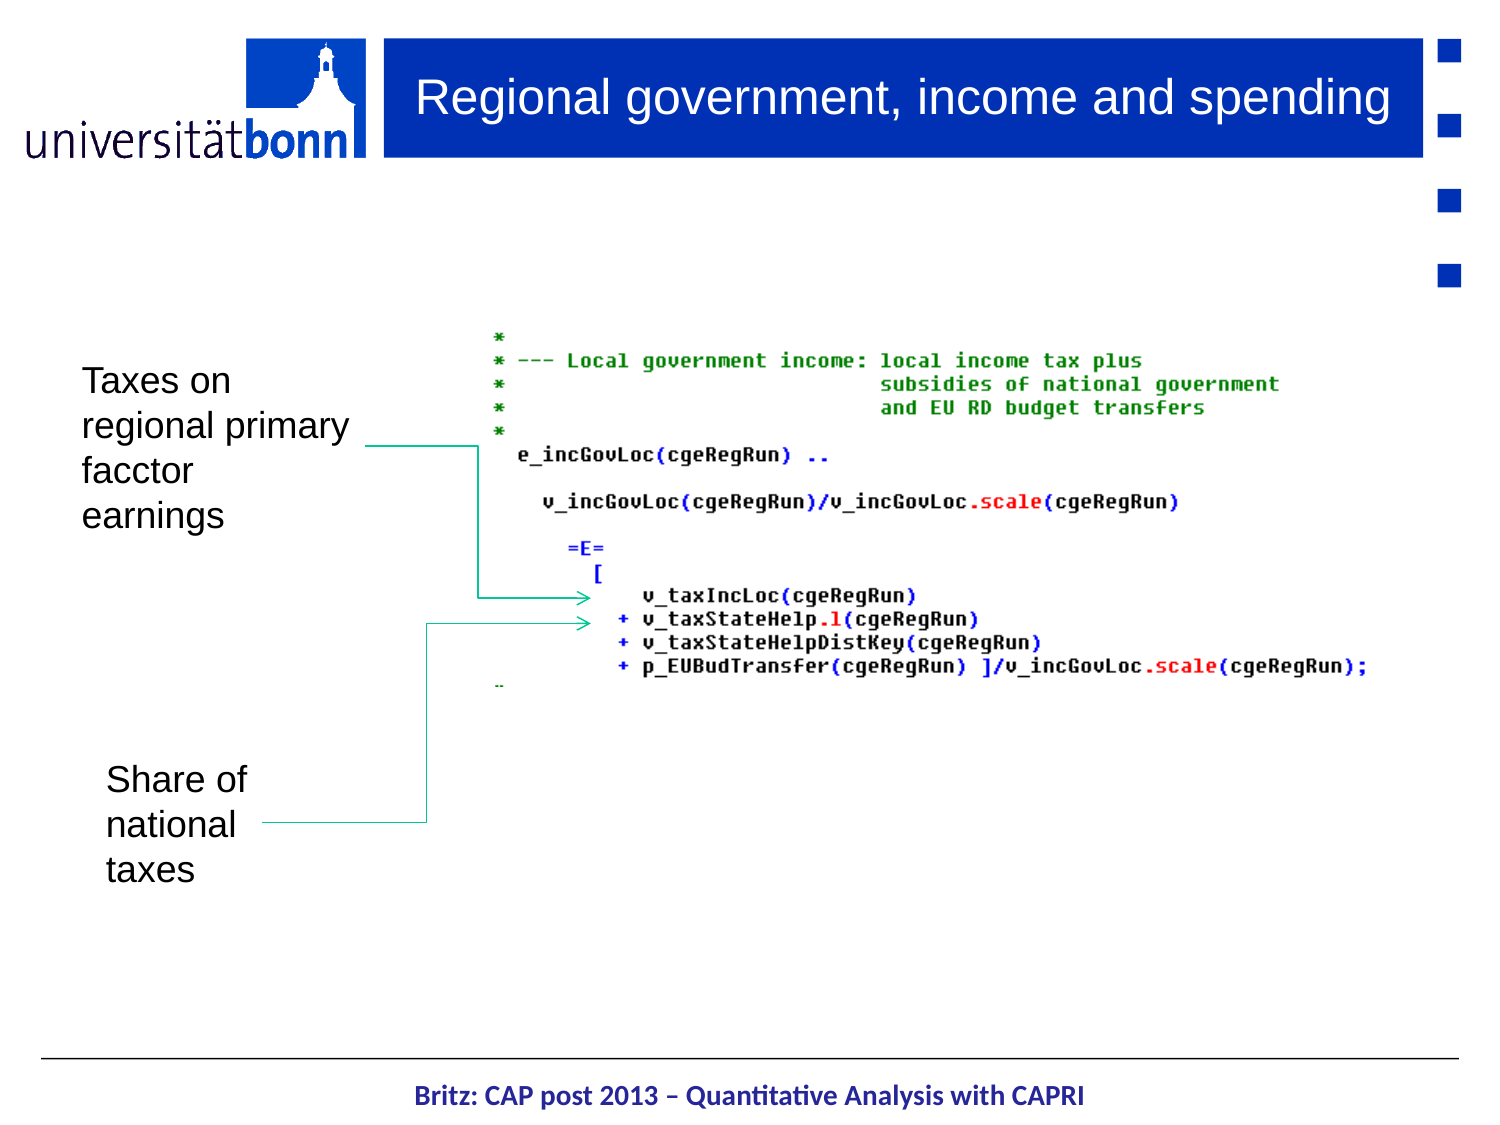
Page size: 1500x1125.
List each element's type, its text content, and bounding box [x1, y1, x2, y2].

text_box Taxes on regional primary facctor earnings [66, 348, 365, 544]
footer Britz: CAP post 2013 – Quantitative Analysis with CAPRI [40, 1070, 1460, 1107]
title Regional government, income and spending [383, 38, 1424, 158]
text_box Share of national taxes [91, 747, 263, 898]
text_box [263, 623, 592, 824]
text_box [366, 446, 592, 599]
picture [483, 315, 1500, 687]
picture [24, 36, 368, 160]
